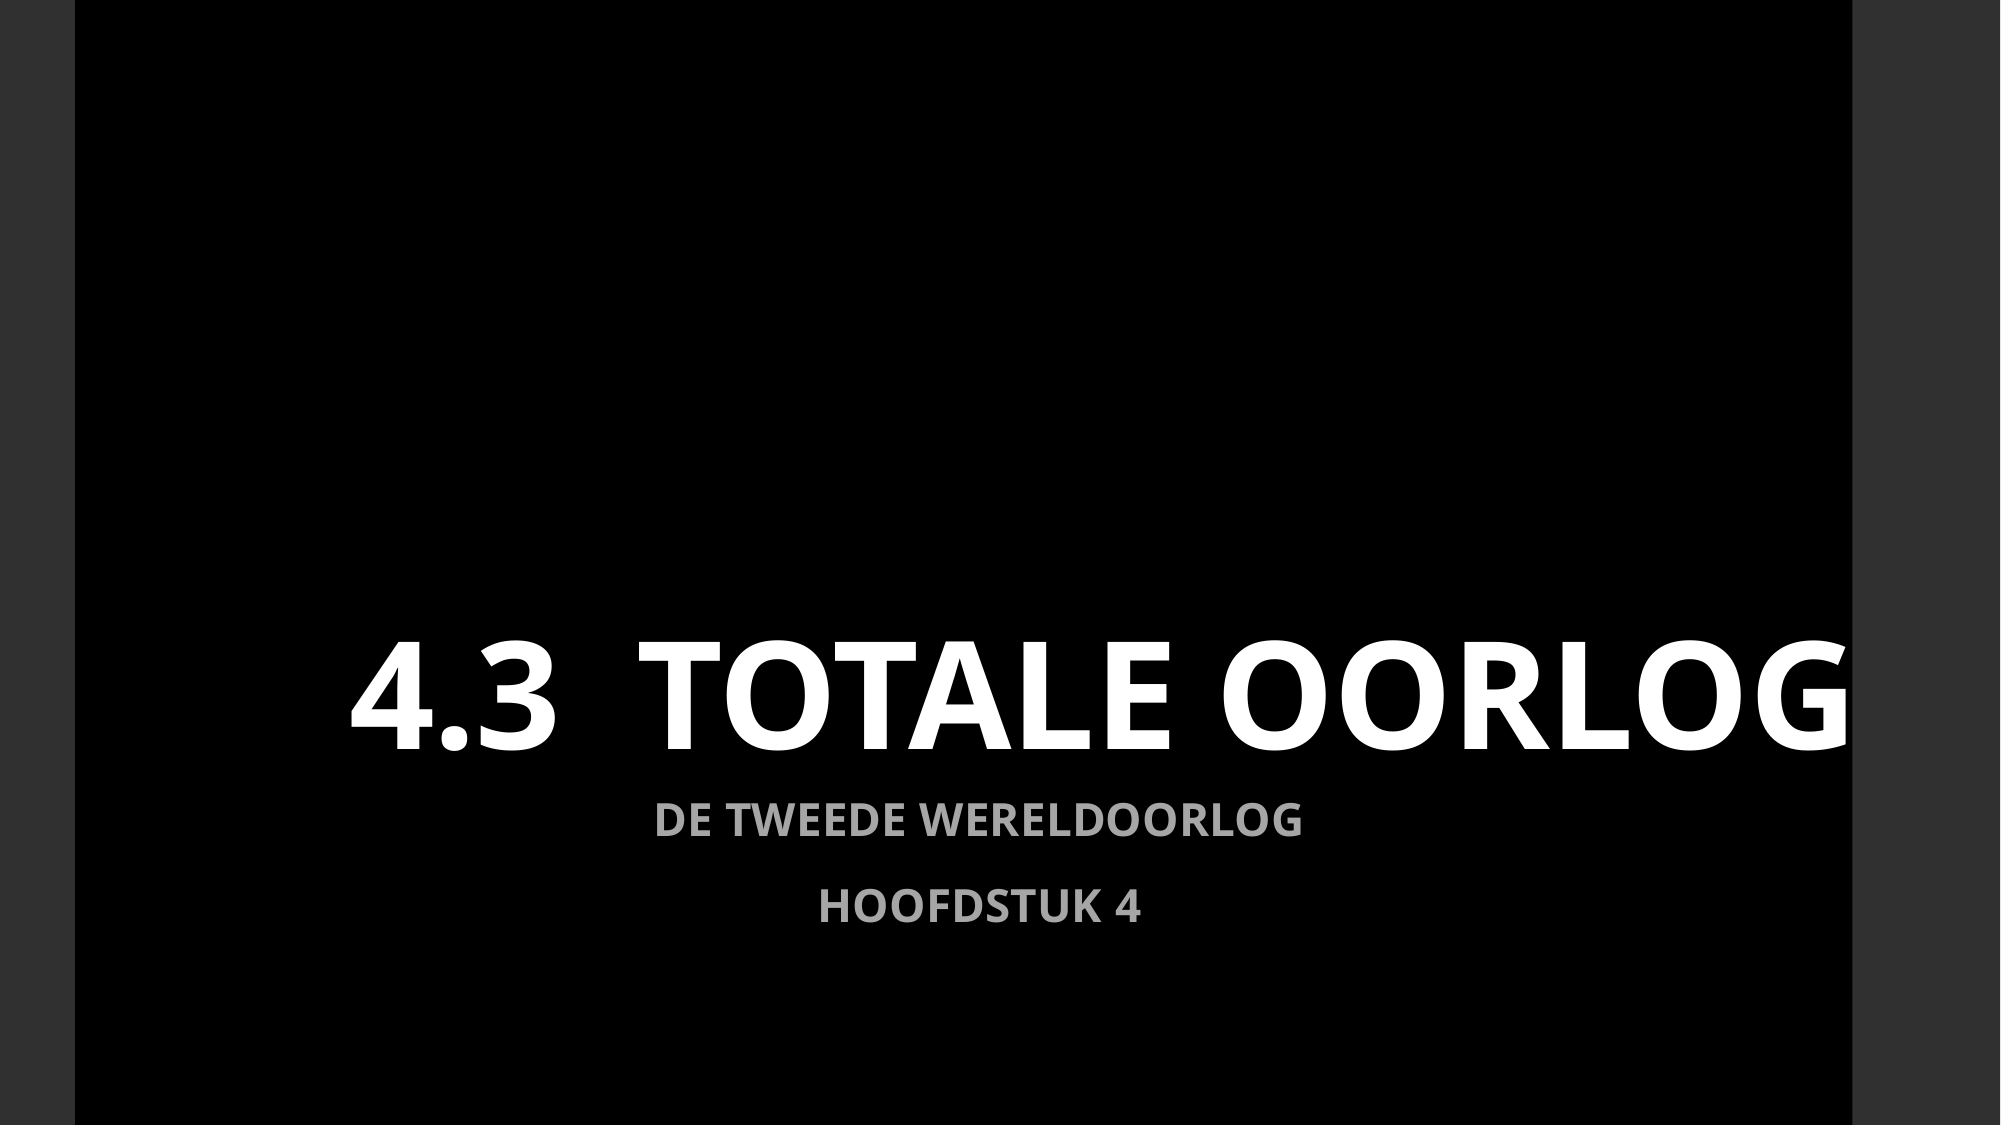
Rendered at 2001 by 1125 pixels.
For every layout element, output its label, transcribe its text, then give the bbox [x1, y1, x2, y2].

subtitle DE TWEEDE WERELDOORLOG HOOFDSTUK 4 [206, 787, 1752, 1065]
title 4.3 TOTALE OORLOG [206, 124, 2000, 788]
